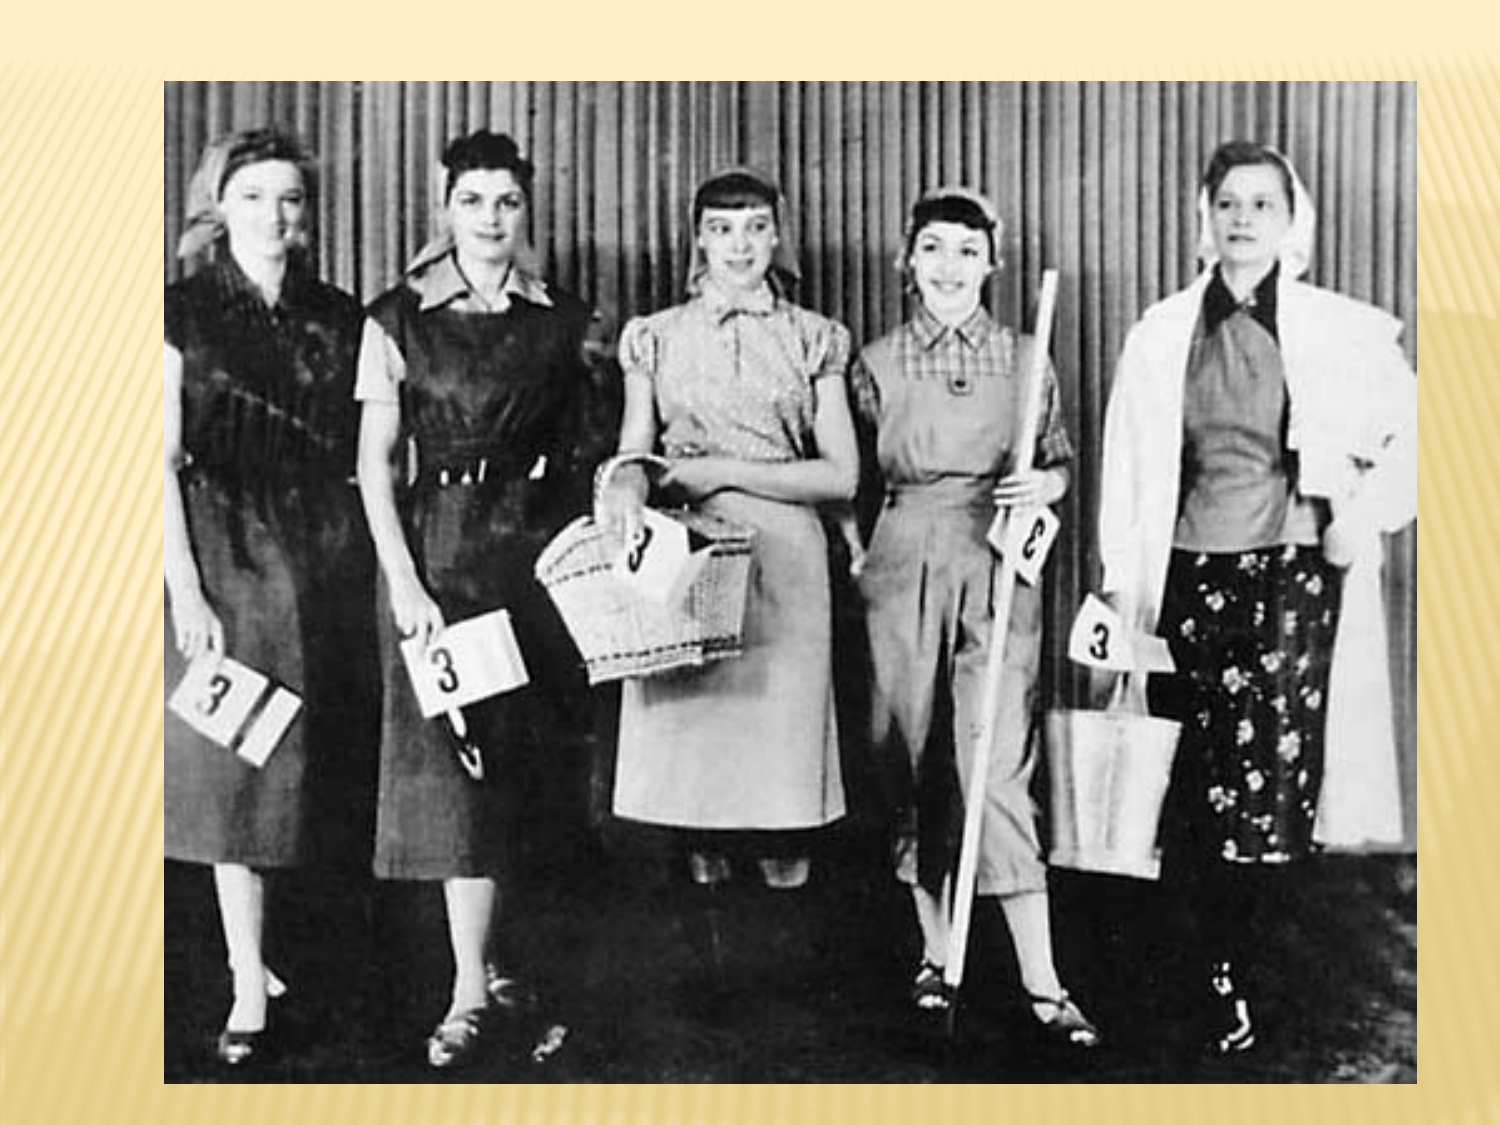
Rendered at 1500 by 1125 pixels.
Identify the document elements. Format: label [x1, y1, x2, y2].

picture [163, 81, 1417, 1084]
